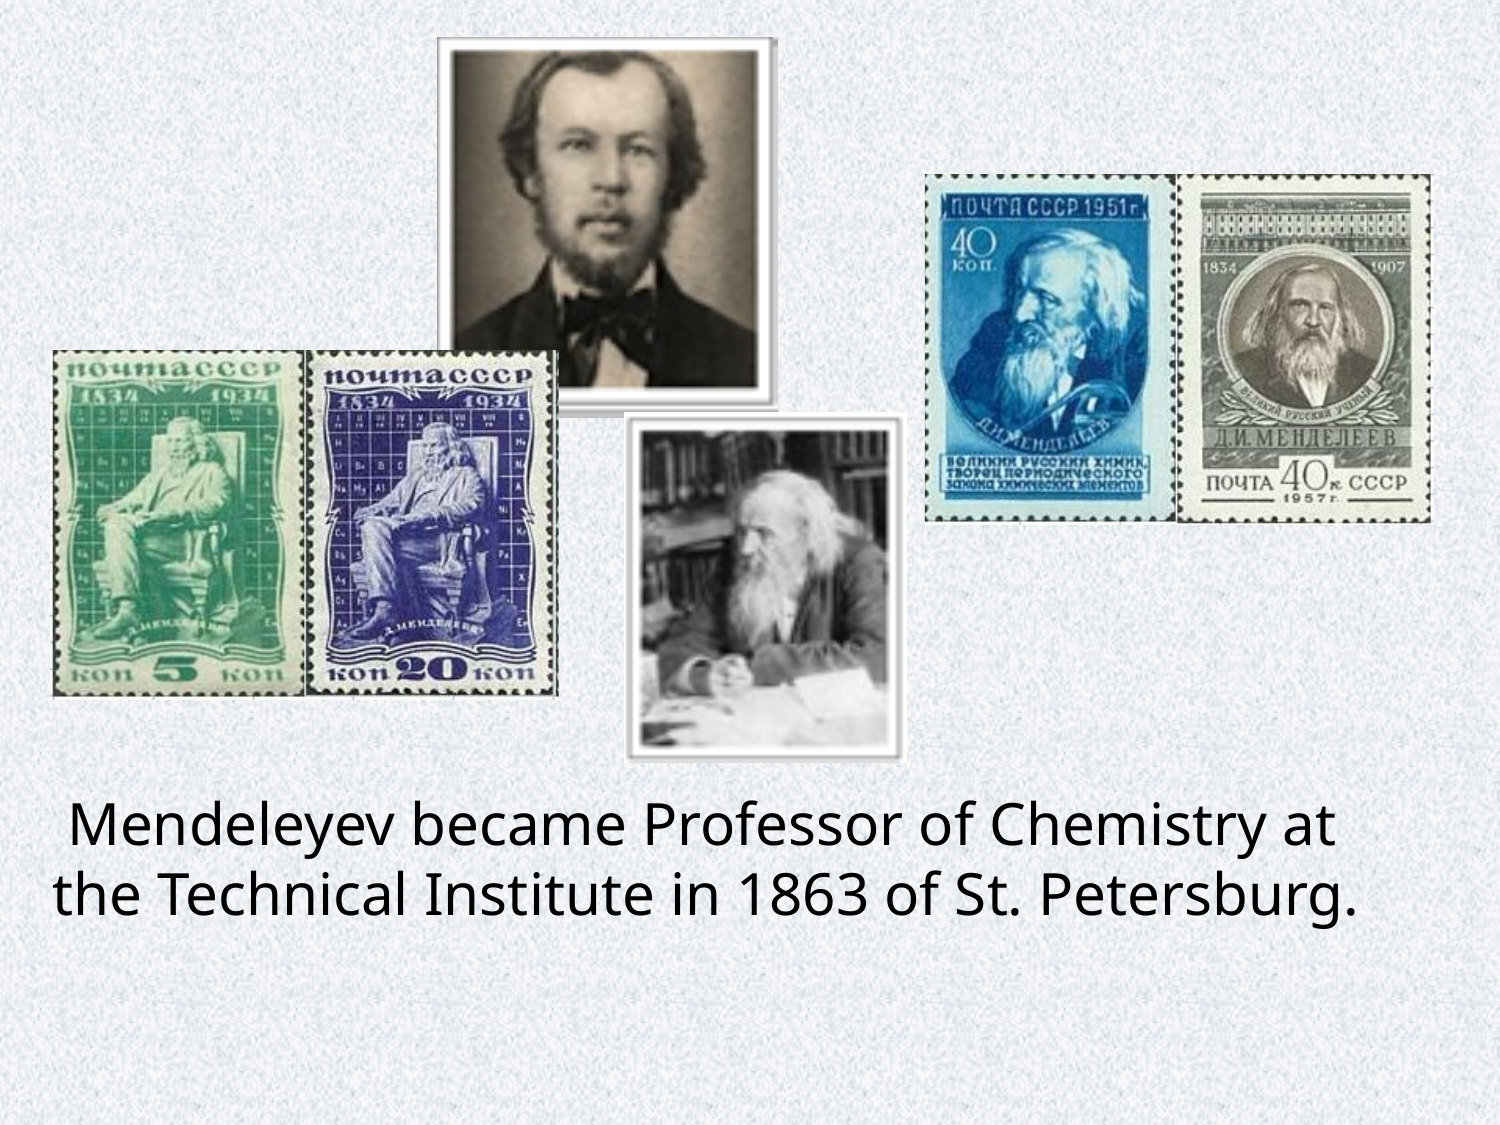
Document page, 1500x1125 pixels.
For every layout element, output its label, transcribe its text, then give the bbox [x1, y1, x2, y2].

text_box Mendeleyev became Professor of Chemistry at the Technical Institute in 1863 of St. Petersburg. [37, 780, 1450, 935]
picture [49, 37, 907, 763]
picture [924, 174, 1434, 526]
